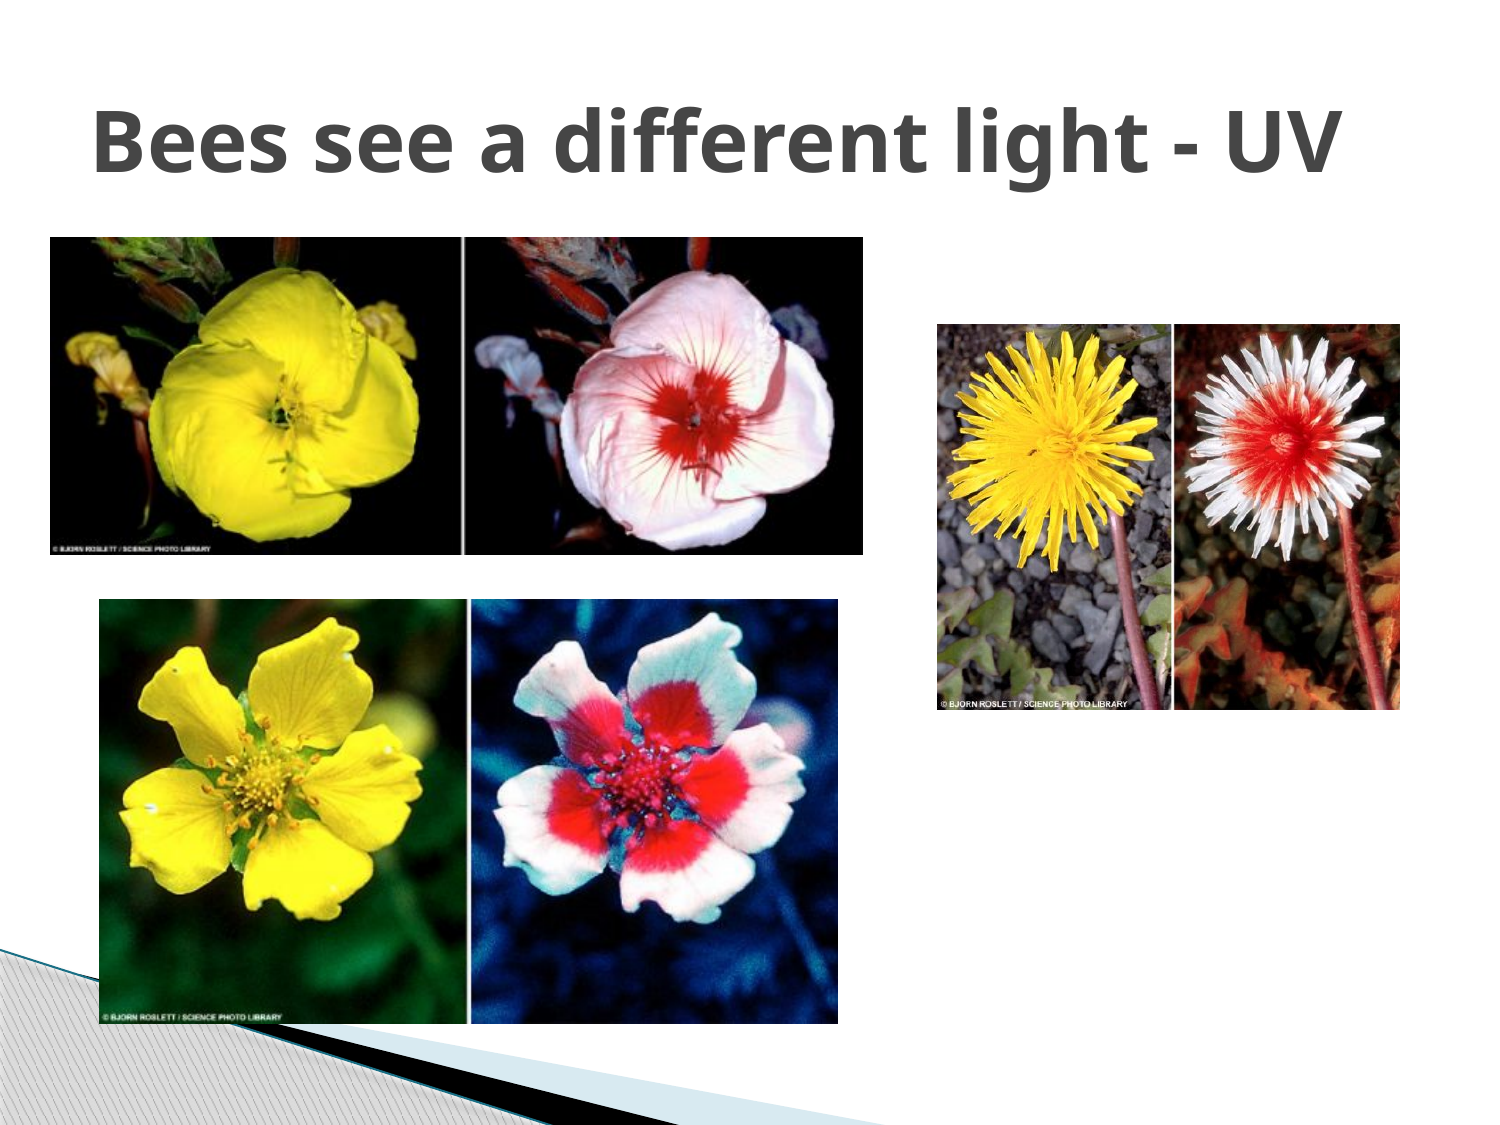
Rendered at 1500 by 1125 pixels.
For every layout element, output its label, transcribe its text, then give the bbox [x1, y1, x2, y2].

picture [937, 324, 1401, 710]
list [49, 237, 863, 555]
title Bees see a different light - UV [75, 45, 1425, 233]
picture [99, 599, 838, 1025]
